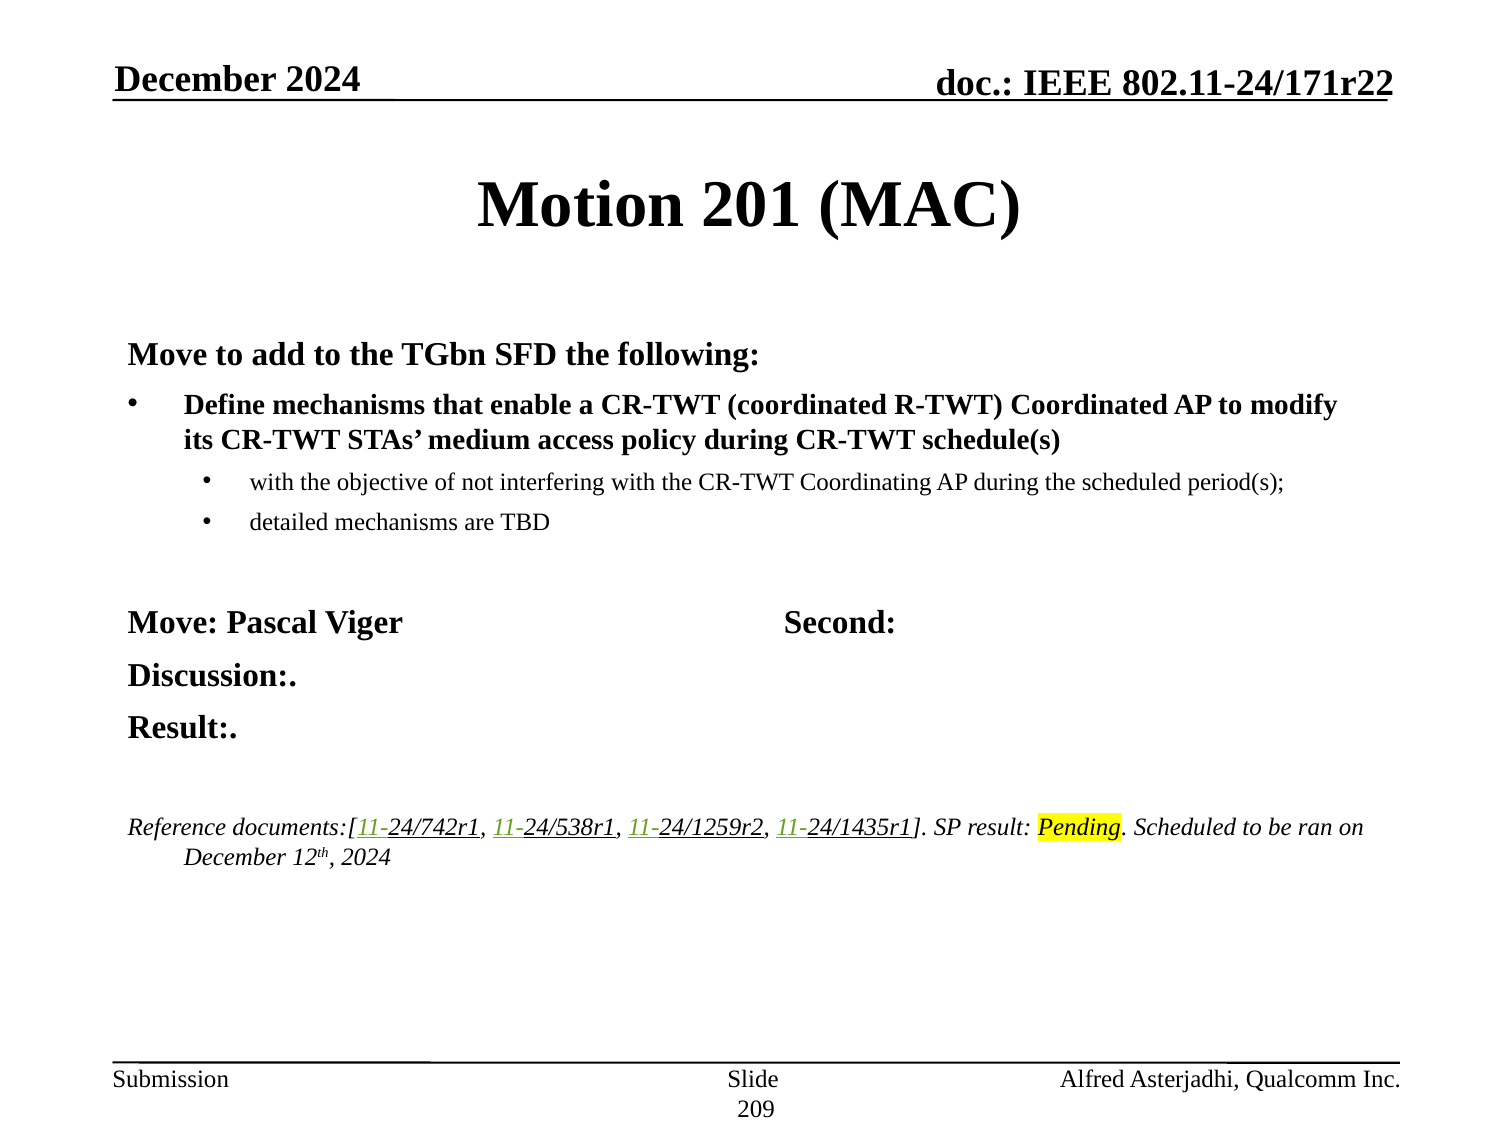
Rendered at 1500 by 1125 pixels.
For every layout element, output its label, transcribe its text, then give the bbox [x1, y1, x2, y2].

list Move to add to the TGbn SFD the following: Define mechanisms that enable a CR-TWT (coordinated R-TWT) Coordinated AP to modify its CR-TWT STAs’ medium access policy during CR-TWT schedule(s) with the objective of not interfering with the CR-TWT Coordinating AP during the scheduled period(s); detailed mechanisms are TBD Move: Pascal Viger Second: Discussion:. Result:. Reference documents:[11-24/742r1, 11-24/538r1, 11-24/1259r2, 11-24/1435r1]. SP result: Pending. Scheduled to be ran on December 12th, 2024 [112, 324, 1388, 1000]
slide_number Slide 209 [712, 1061, 800, 1123]
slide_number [114, 54, 423, 100]
footer Alfred Asterjadhi, Qualcomm Inc. [878, 1061, 1402, 1093]
title Motion 201 (MAC) [112, 112, 1388, 288]
